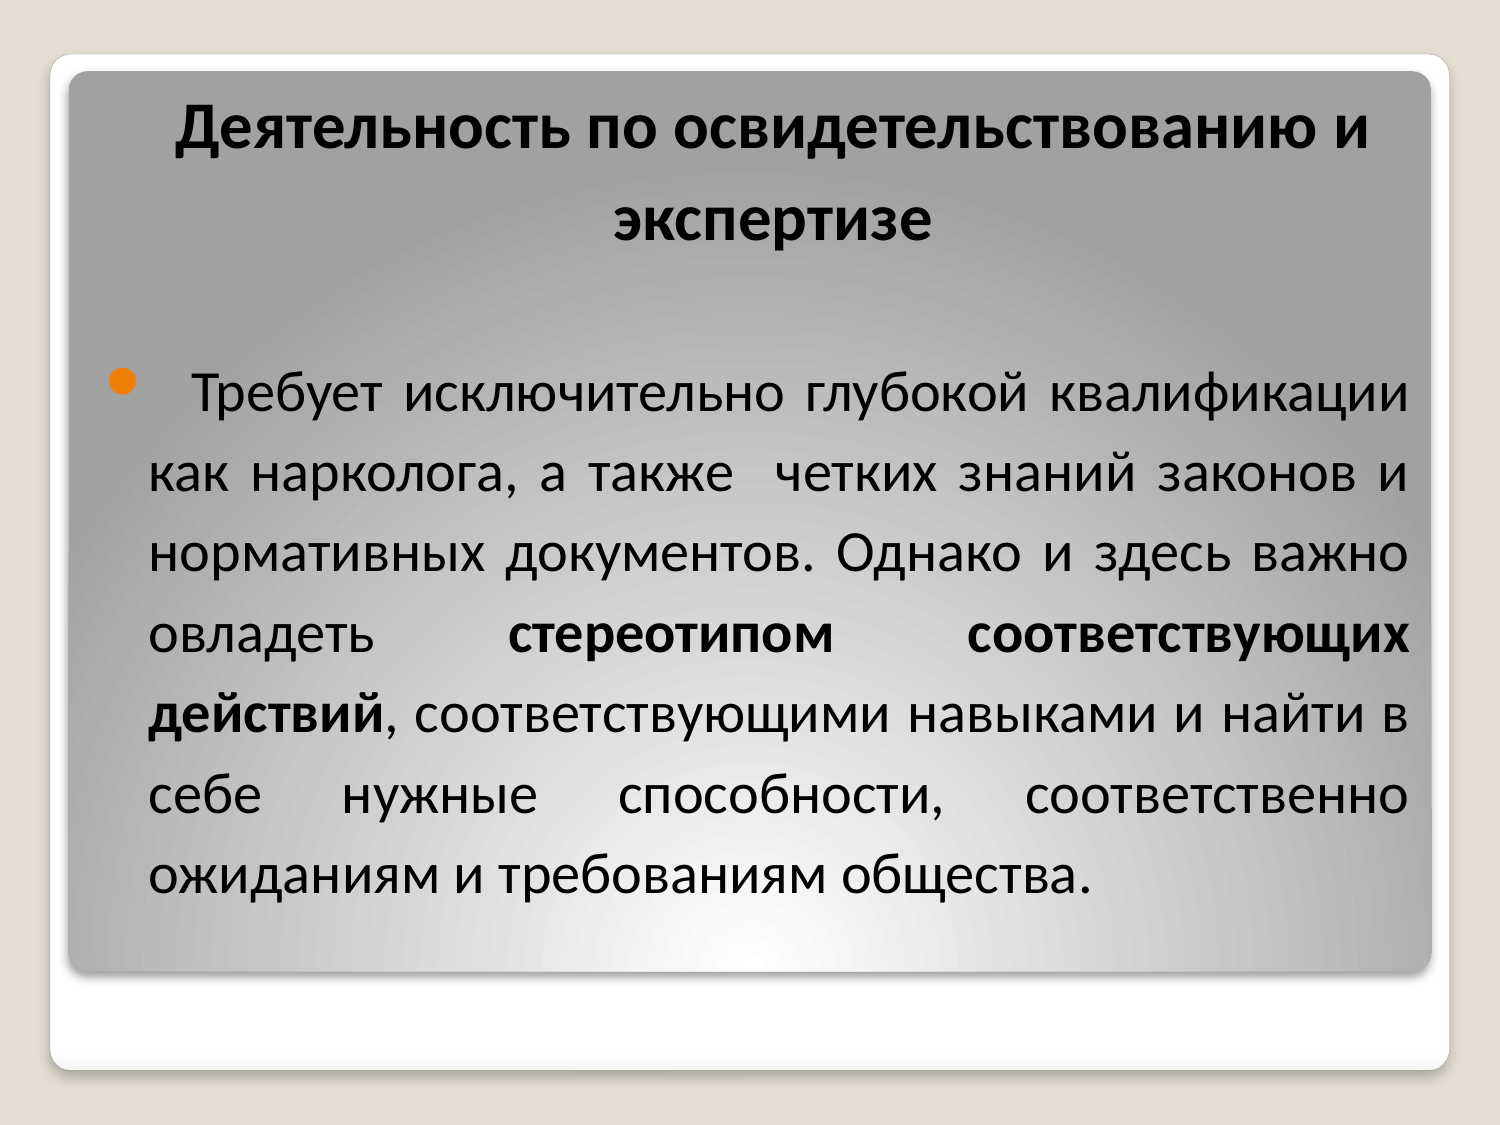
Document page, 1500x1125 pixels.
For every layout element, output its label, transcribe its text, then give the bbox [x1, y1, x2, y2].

list Деятельность по освидетельствованию и экспертизе Требует исключительно глубокой квалификации как нарколога, а также четких знаний законов и нормативных документов. Однако и здесь важно овладеть стереотипом соответствующих действий, соответствующими навыками и найти в себе нужные способности, соответственно ожиданиям и требованиям общества. [75, 54, 1425, 1005]
